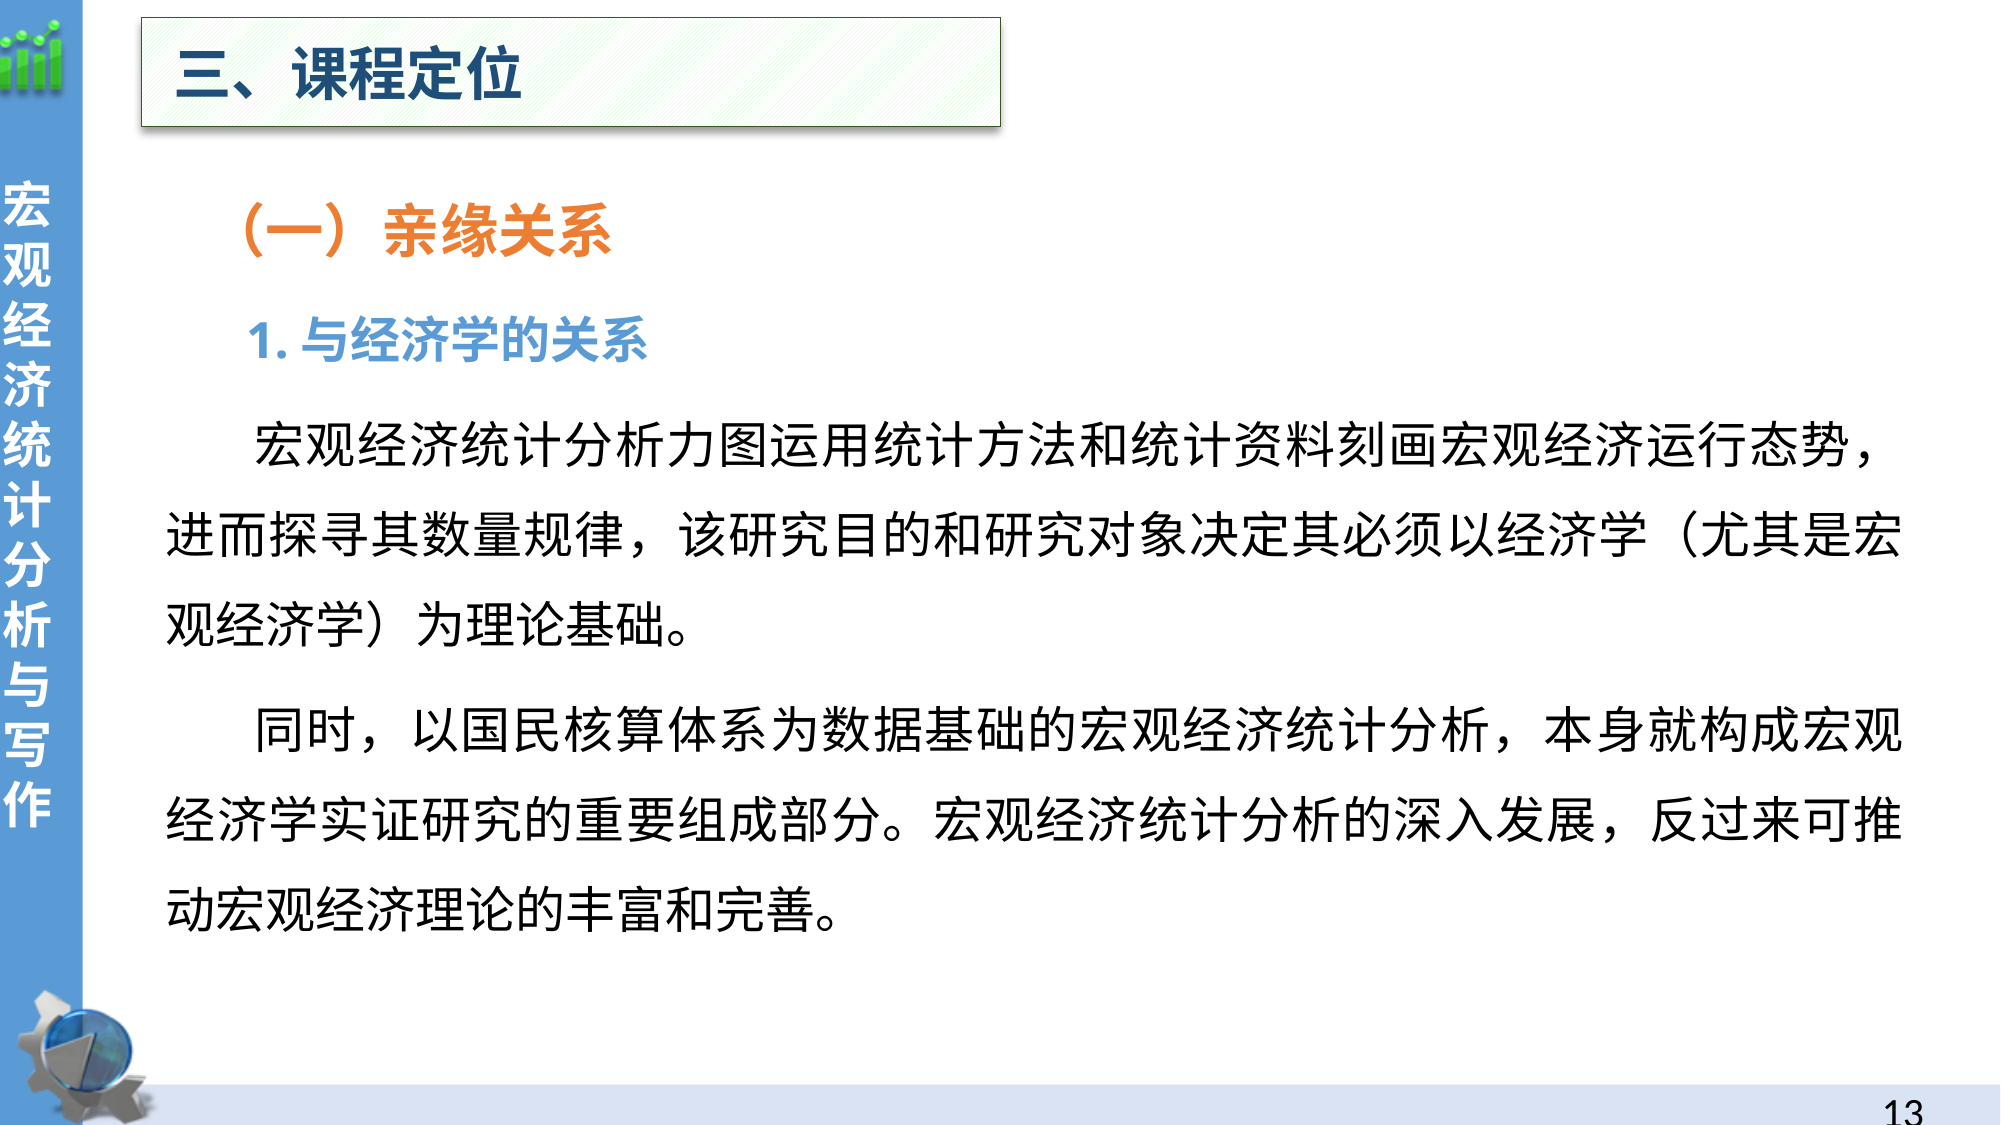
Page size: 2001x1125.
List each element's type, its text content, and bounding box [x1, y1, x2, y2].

text_box 三、课程定位 [141, 17, 1000, 127]
text_box 12 [1786, 1085, 1940, 1125]
text_box 宏观经济统计分析与写作 [0, 116, 70, 891]
text_box （一）亲缘关系 1.与经济学的关系 宏观经济统计分析力图运用统计方法和统计资料刻画宏观经济运行态势，进而探寻其数量规律，该研究目的和研究对象决定其必须以经济学（尤其是宏观经济学）为理论基础。 同时，以国民核算体系为数据基础的宏观经济统计分析，本身就构成宏观经济学实证研究的重要组成部分。宏观经济统计分析的深入发展，反过来可推动宏观经济理论的丰富和完善。 [151, 152, 1919, 1090]
picture [0, 0, 2001, 1125]
